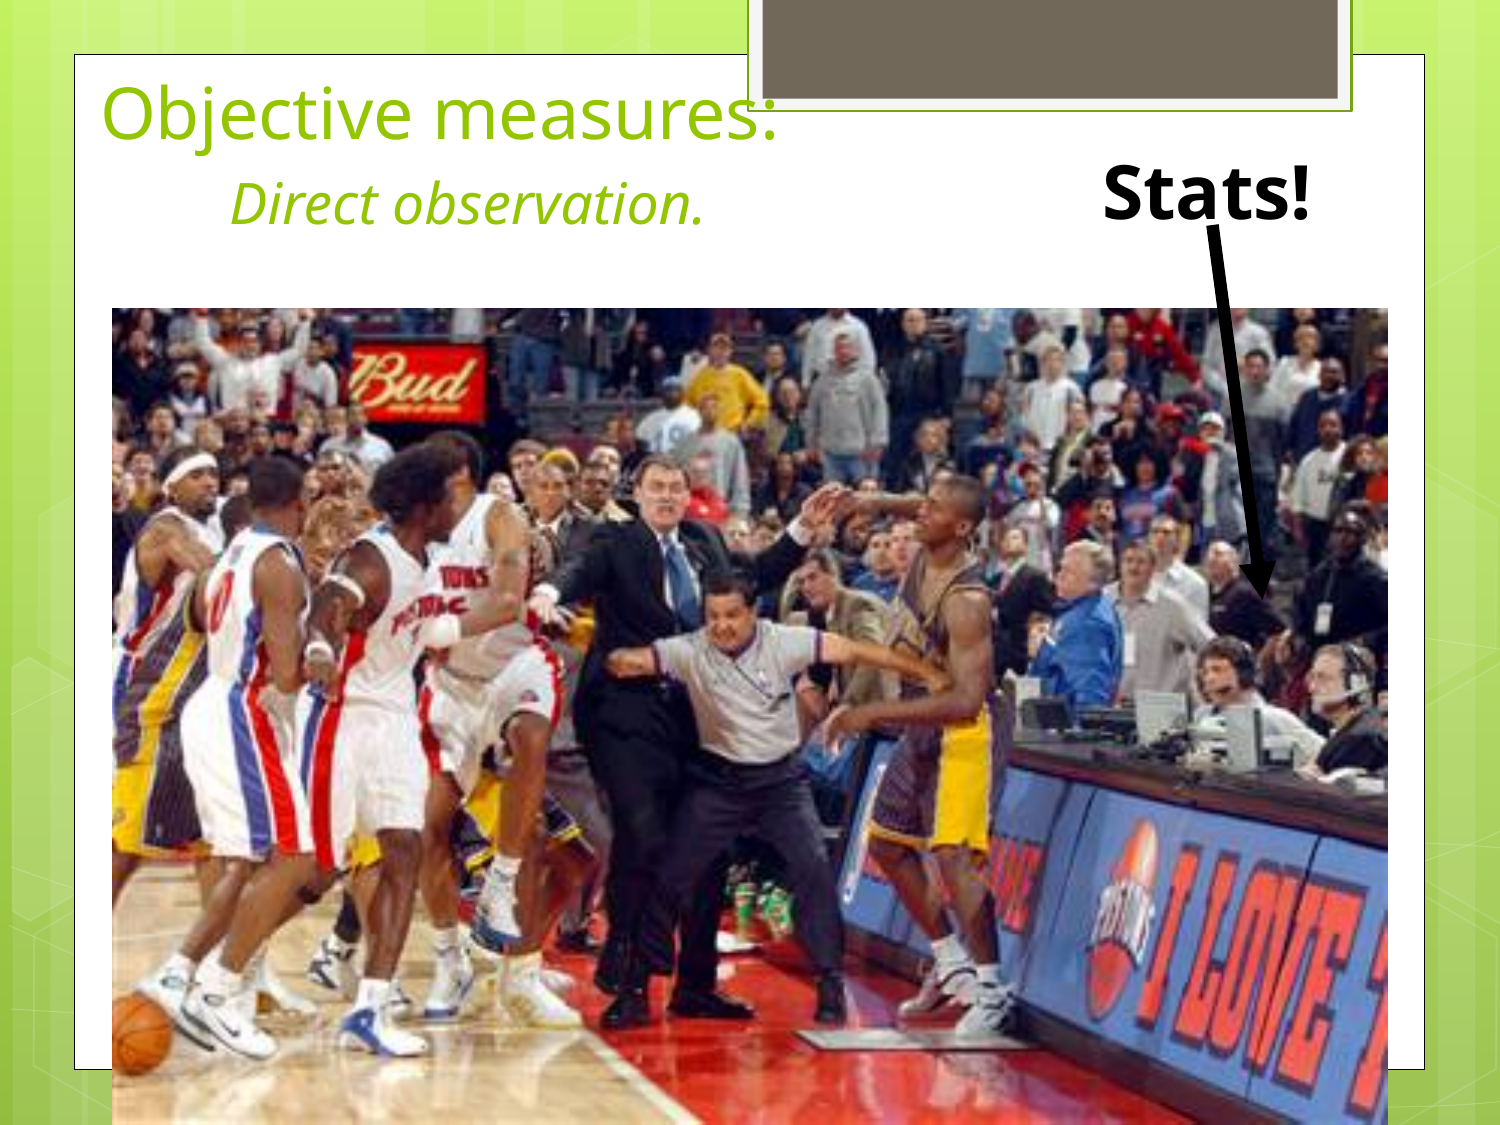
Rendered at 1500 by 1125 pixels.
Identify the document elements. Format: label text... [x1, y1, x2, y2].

text_box Stats! [1087, 137, 1350, 243]
picture [112, 308, 1388, 1125]
title Objective measures: Direct observation. [85, 59, 1238, 247]
